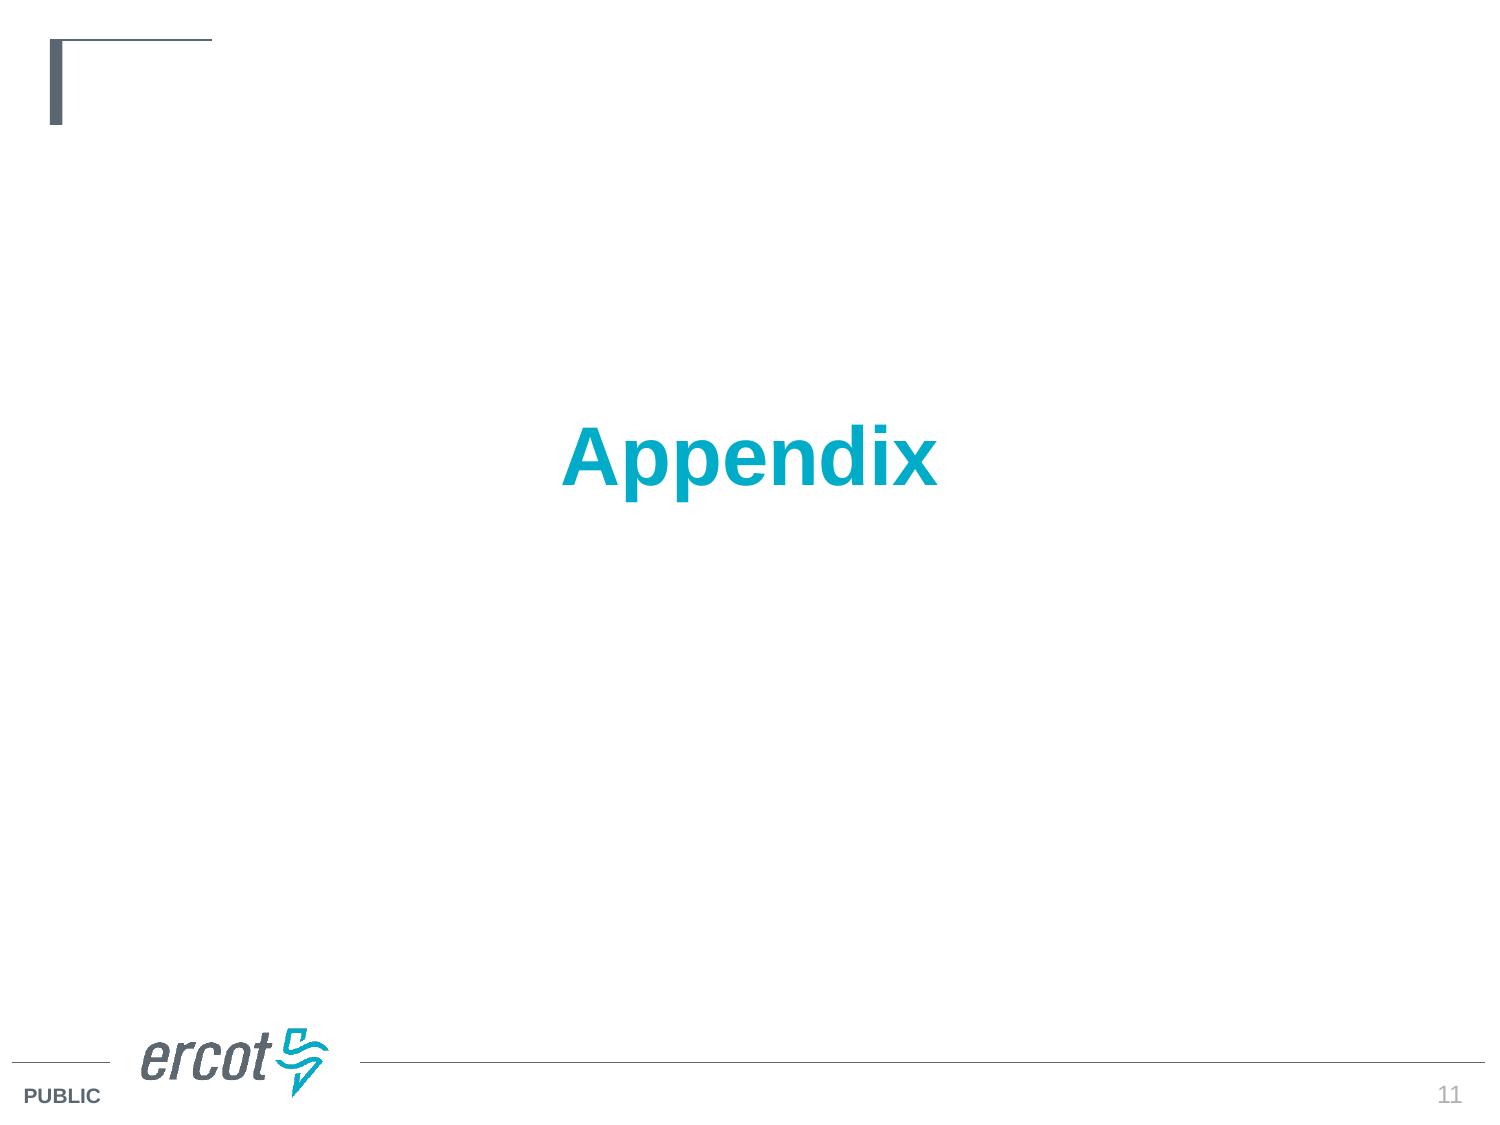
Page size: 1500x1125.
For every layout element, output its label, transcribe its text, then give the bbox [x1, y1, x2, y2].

slide_number 11 [1412, 1076, 1488, 1112]
list Appendix [50, 50, 1450, 972]
picture [137, 1024, 332, 1100]
